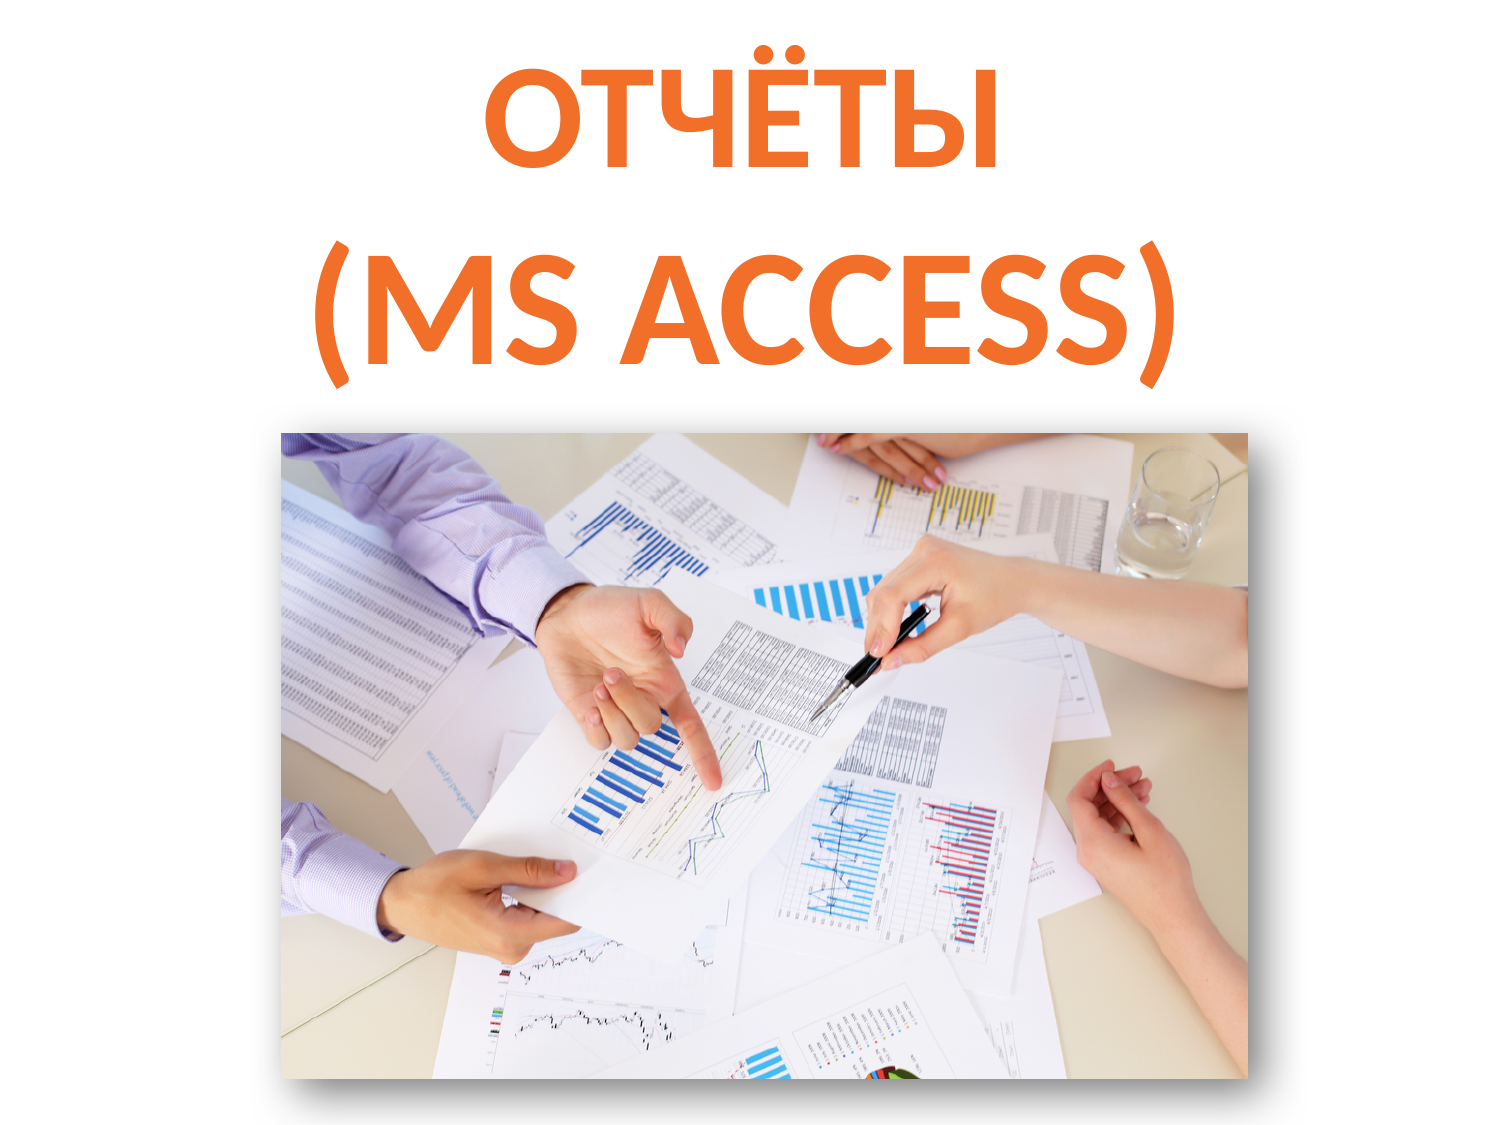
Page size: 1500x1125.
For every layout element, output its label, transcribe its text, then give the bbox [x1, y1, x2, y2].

title Отчёты (MS Access) [35, 35, 1455, 381]
picture [280, 433, 1248, 1079]
